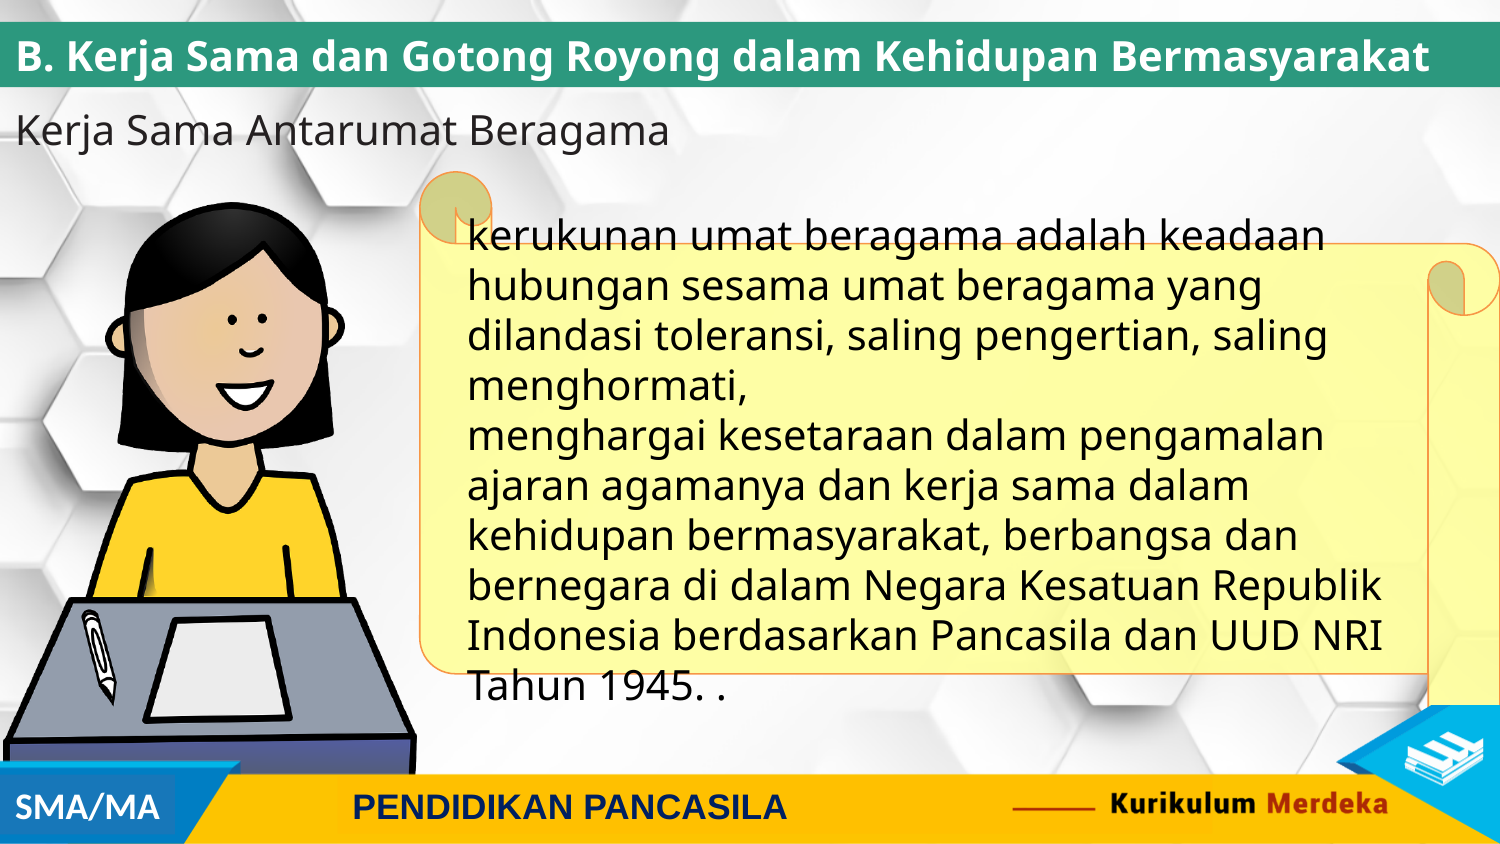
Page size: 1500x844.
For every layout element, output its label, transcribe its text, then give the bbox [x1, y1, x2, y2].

picture [0, 0, 1500, 20]
picture [0, 89, 1500, 705]
text_box Kerja Sama Antarumat Beragama [0, 96, 750, 161]
text_box kerukunan umat beragama adalah keadaan hubungan sesama umat beragama yang dilandasi toleransi, saling pengertian, saling menghormati, menghargai kesetaraan dalam pengamalan ajaran agamanya dan kerja sama dalam kehidupan bermasyarakat, berbangsa dan bernegara di dalam Negara Kesatuan Republik Indonesia berdasarkan Pancasila dan UUD NRI Tahun 1945. . [420, 171, 1500, 705]
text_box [0, 705, 1500, 844]
text_box B. Kerja Sama dan Gotong Royong dalam Kehidupan Bermasyarakat [0, 20, 1500, 89]
